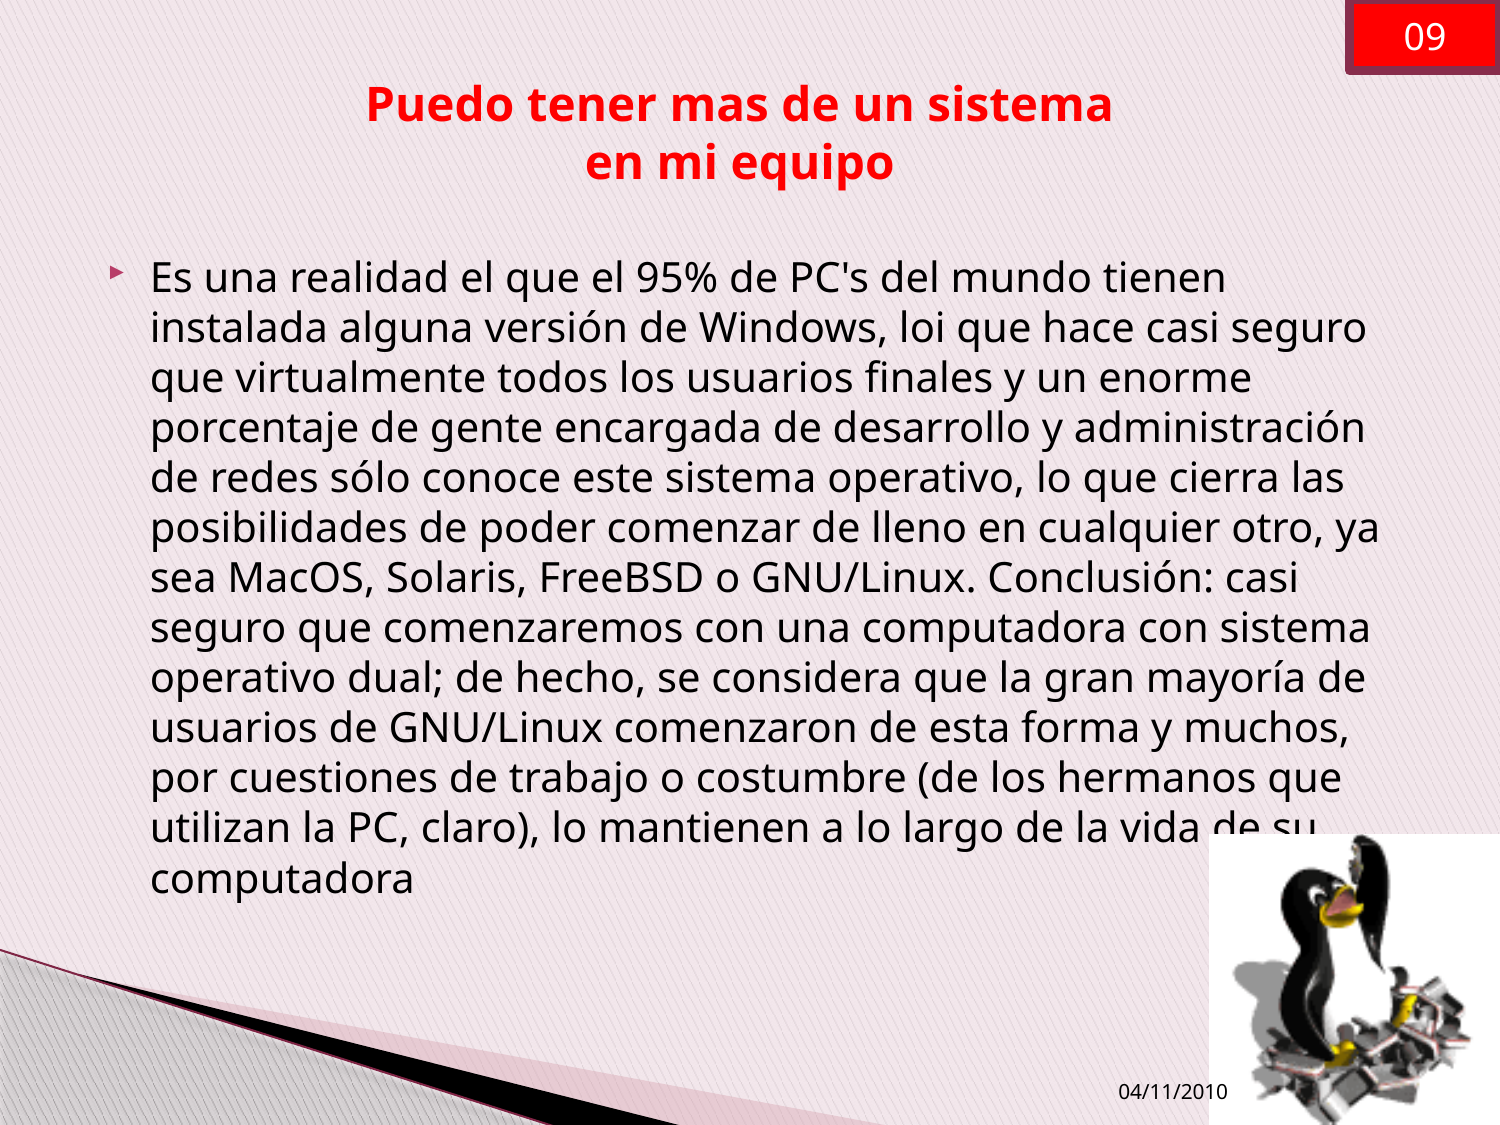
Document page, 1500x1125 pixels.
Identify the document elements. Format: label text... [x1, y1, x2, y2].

list Es una realidad el que el 95% de PC's del mundo tienen instalada alguna versión de Windows, loi que hace casi seguro que virtualmente todos los usuarios finales y un enorme porcentaje de gente encargada de desarrollo y administración de redes sólo conoce este sistema operativo, lo que cierra las posibilidades de poder comenzar de lleno en cualquier otro, ya sea MacOS, Solaris, FreeBSD o GNU/Linux. Conclusión: casi seguro que comenzaremos con una computadora con sistema operativo dual; de hecho, se considera que la gran mayoría de usuarios de GNU/Linux comenzaron de esta forma y muchos, por cuestiones de trabajo o costumbre (de los hermanos que utilizan la PC, claro), lo mantienen a lo largo de la vida de su computadora [75, 243, 1425, 986]
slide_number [1103, 1051, 1203, 1112]
picture [1208, 833, 1500, 1125]
title Puedo tener mas de un sistema en mi equipo [64, 66, 1415, 254]
text_box 09 [1345, 0, 1500, 75]
